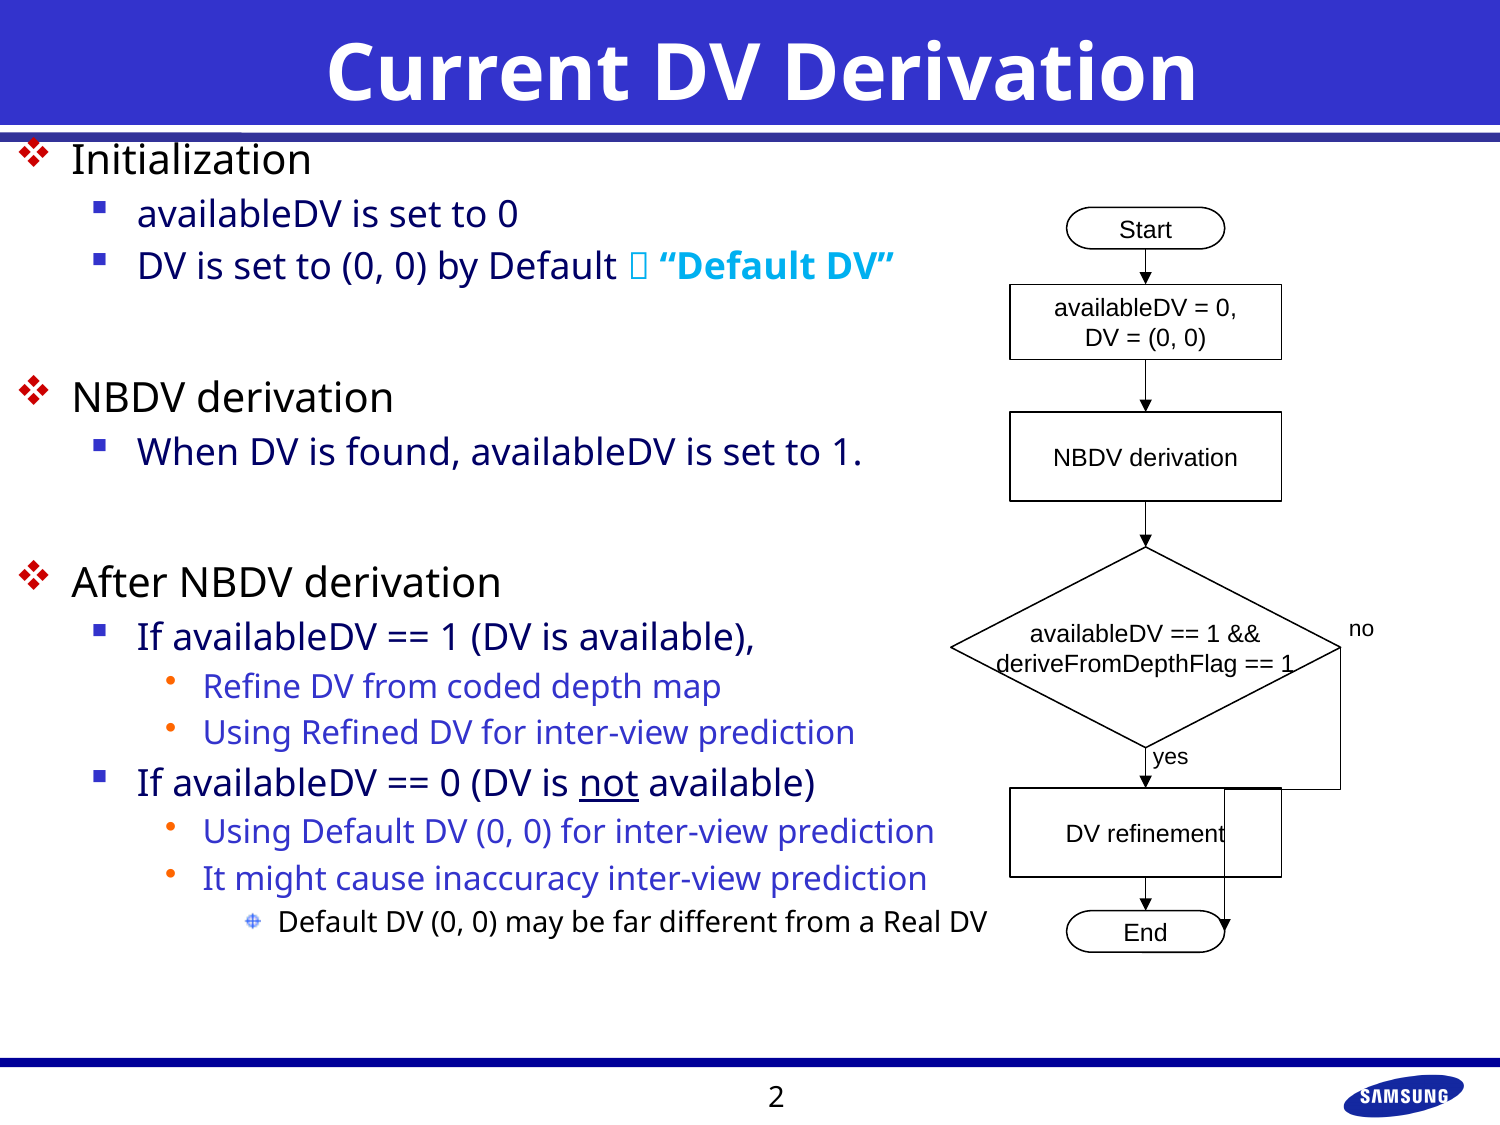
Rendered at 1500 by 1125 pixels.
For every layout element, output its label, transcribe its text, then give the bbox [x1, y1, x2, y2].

text_box no [1334, 605, 1390, 649]
text_box Start [1066, 207, 1225, 249]
text_box NBDV derivation [1009, 412, 1282, 502]
text_box availableDV == 1 && deriveFromDepthFlag == 1 [950, 548, 1334, 744]
text_box DV refinement [1009, 788, 1219, 878]
list Initialization availableDV is set to 0 DV is set to (0, 0) by Default  “Default DV” NBDV derivation When DV is found, availableDV is set to 1. After NBDV derivation If availableDV == 1 (DV is available), Refine DV from coded depth map Using Refined DV for inter-view prediction If availableDV == 0 (DV is not available) Using Default DV (0, 0) for inter-view prediction It might cause inaccuracy inter-view prediction Default DV (0, 0) may be far different from a Real DV [0, 125, 1128, 1038]
picture [240, 910, 261, 931]
title Current DV Derivation [87, 12, 1438, 126]
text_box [1224, 647, 1341, 932]
text_box End [1066, 910, 1223, 953]
text_box availableDV = 0, DV = (0, 0) [1009, 284, 1282, 360]
text_box yes [1138, 734, 1204, 777]
picture [1341, 1072, 1466, 1121]
slide_number 2 [662, 1070, 801, 1121]
